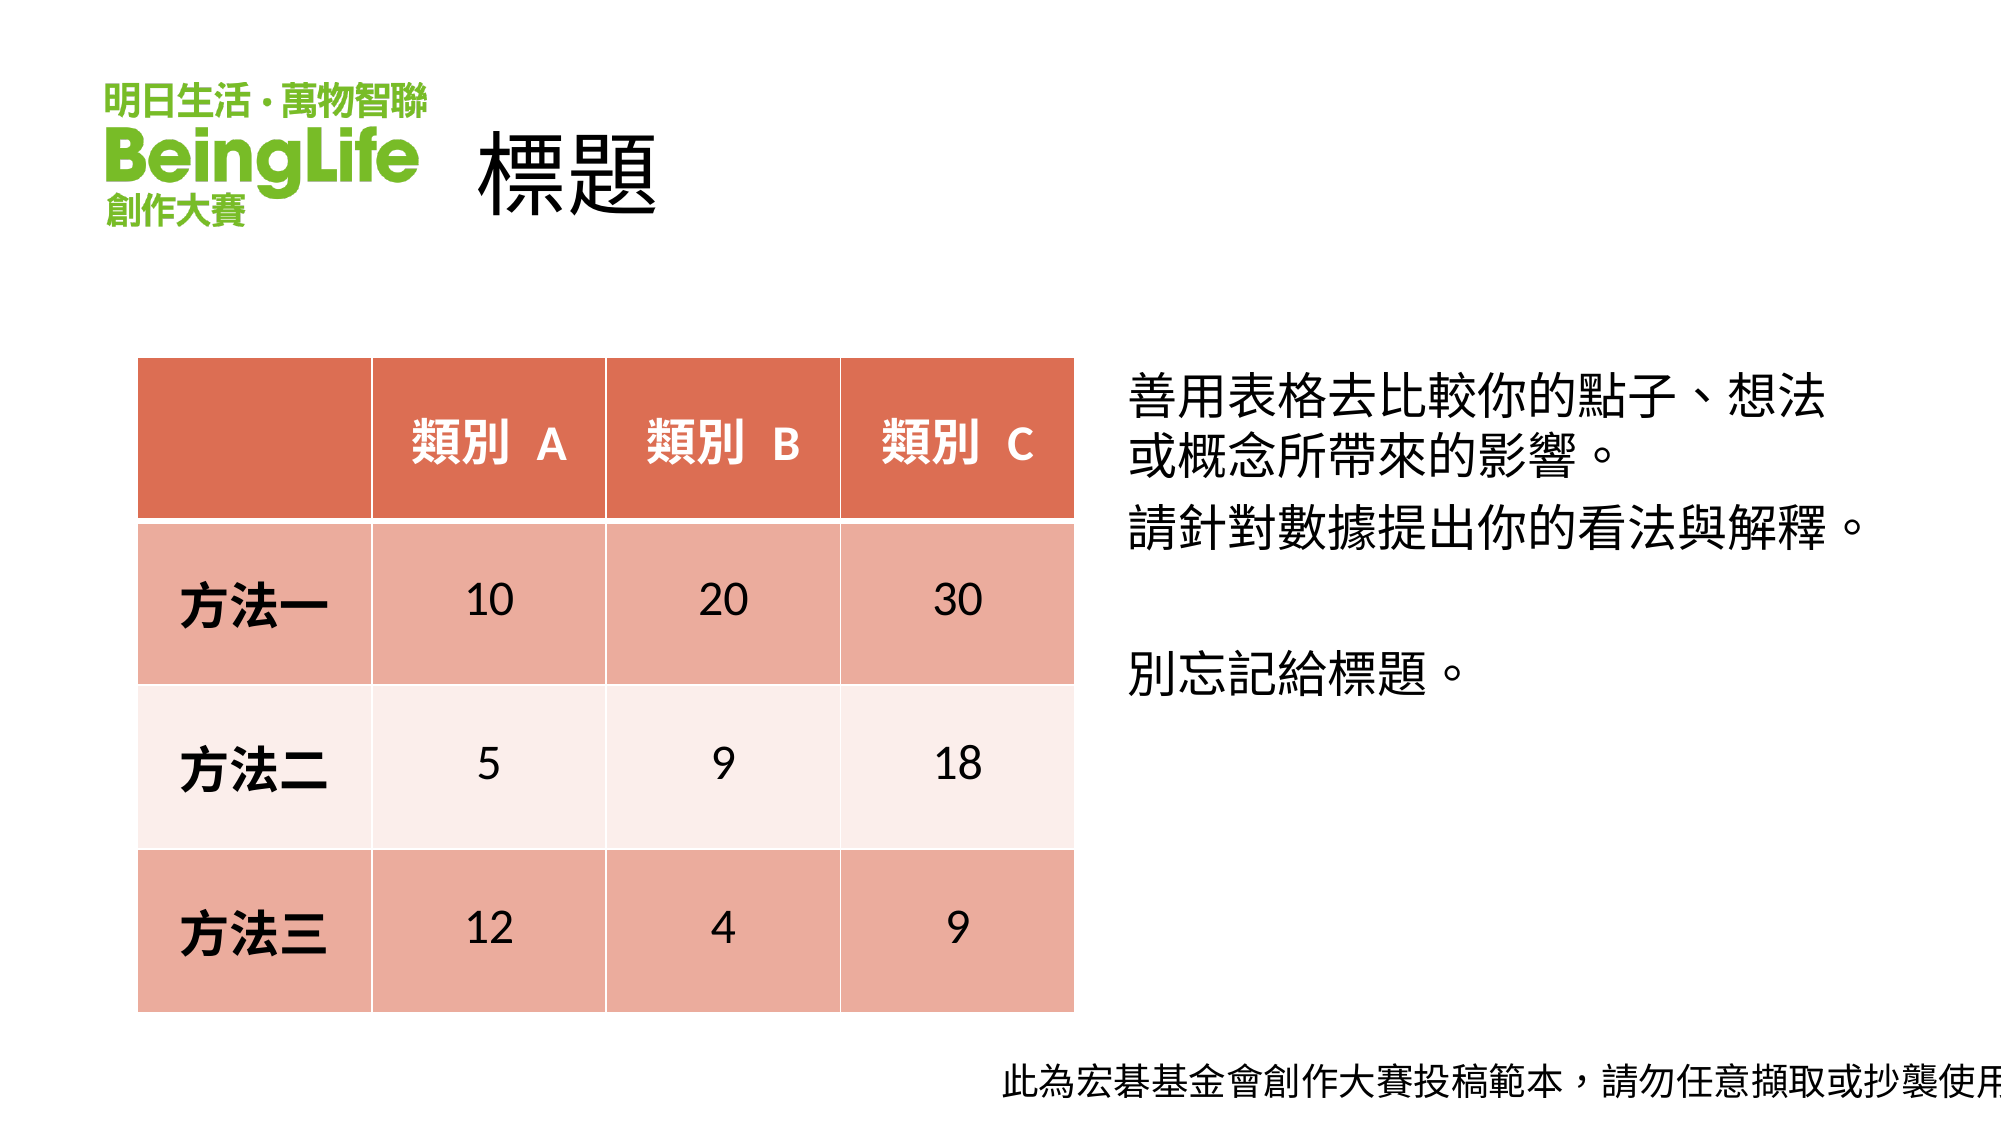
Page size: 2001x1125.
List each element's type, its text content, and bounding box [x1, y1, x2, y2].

table_cell 9 [607, 686, 840, 848]
picture [105, 82, 427, 227]
table_cell 20 [607, 524, 840, 684]
table_cell 方法二 [138, 686, 371, 848]
table_header 類別 C [841, 358, 1074, 518]
table_cell 5 [373, 686, 605, 848]
table_cell 方法一 [138, 524, 371, 684]
table_cell 方法三 [138, 850, 371, 1012]
table_cell 12 [373, 850, 605, 1012]
table_cell 9 [841, 850, 1074, 1012]
title 標題 [460, 69, 2000, 288]
table_header [138, 358, 371, 518]
table_header 類別 A [373, 358, 605, 518]
table_cell 30 [841, 524, 1074, 684]
table_cell 4 [607, 850, 840, 1012]
table_cell 10 [373, 524, 605, 684]
text_box 善用表格去比較你的點子、想法或概念所帶來的影響。 請針對數據提出你的看法與解釋。 別忘記給標題。 [1112, 357, 1863, 1014]
table_header 類別 B [607, 358, 840, 518]
table_cell 18 [841, 686, 1074, 848]
